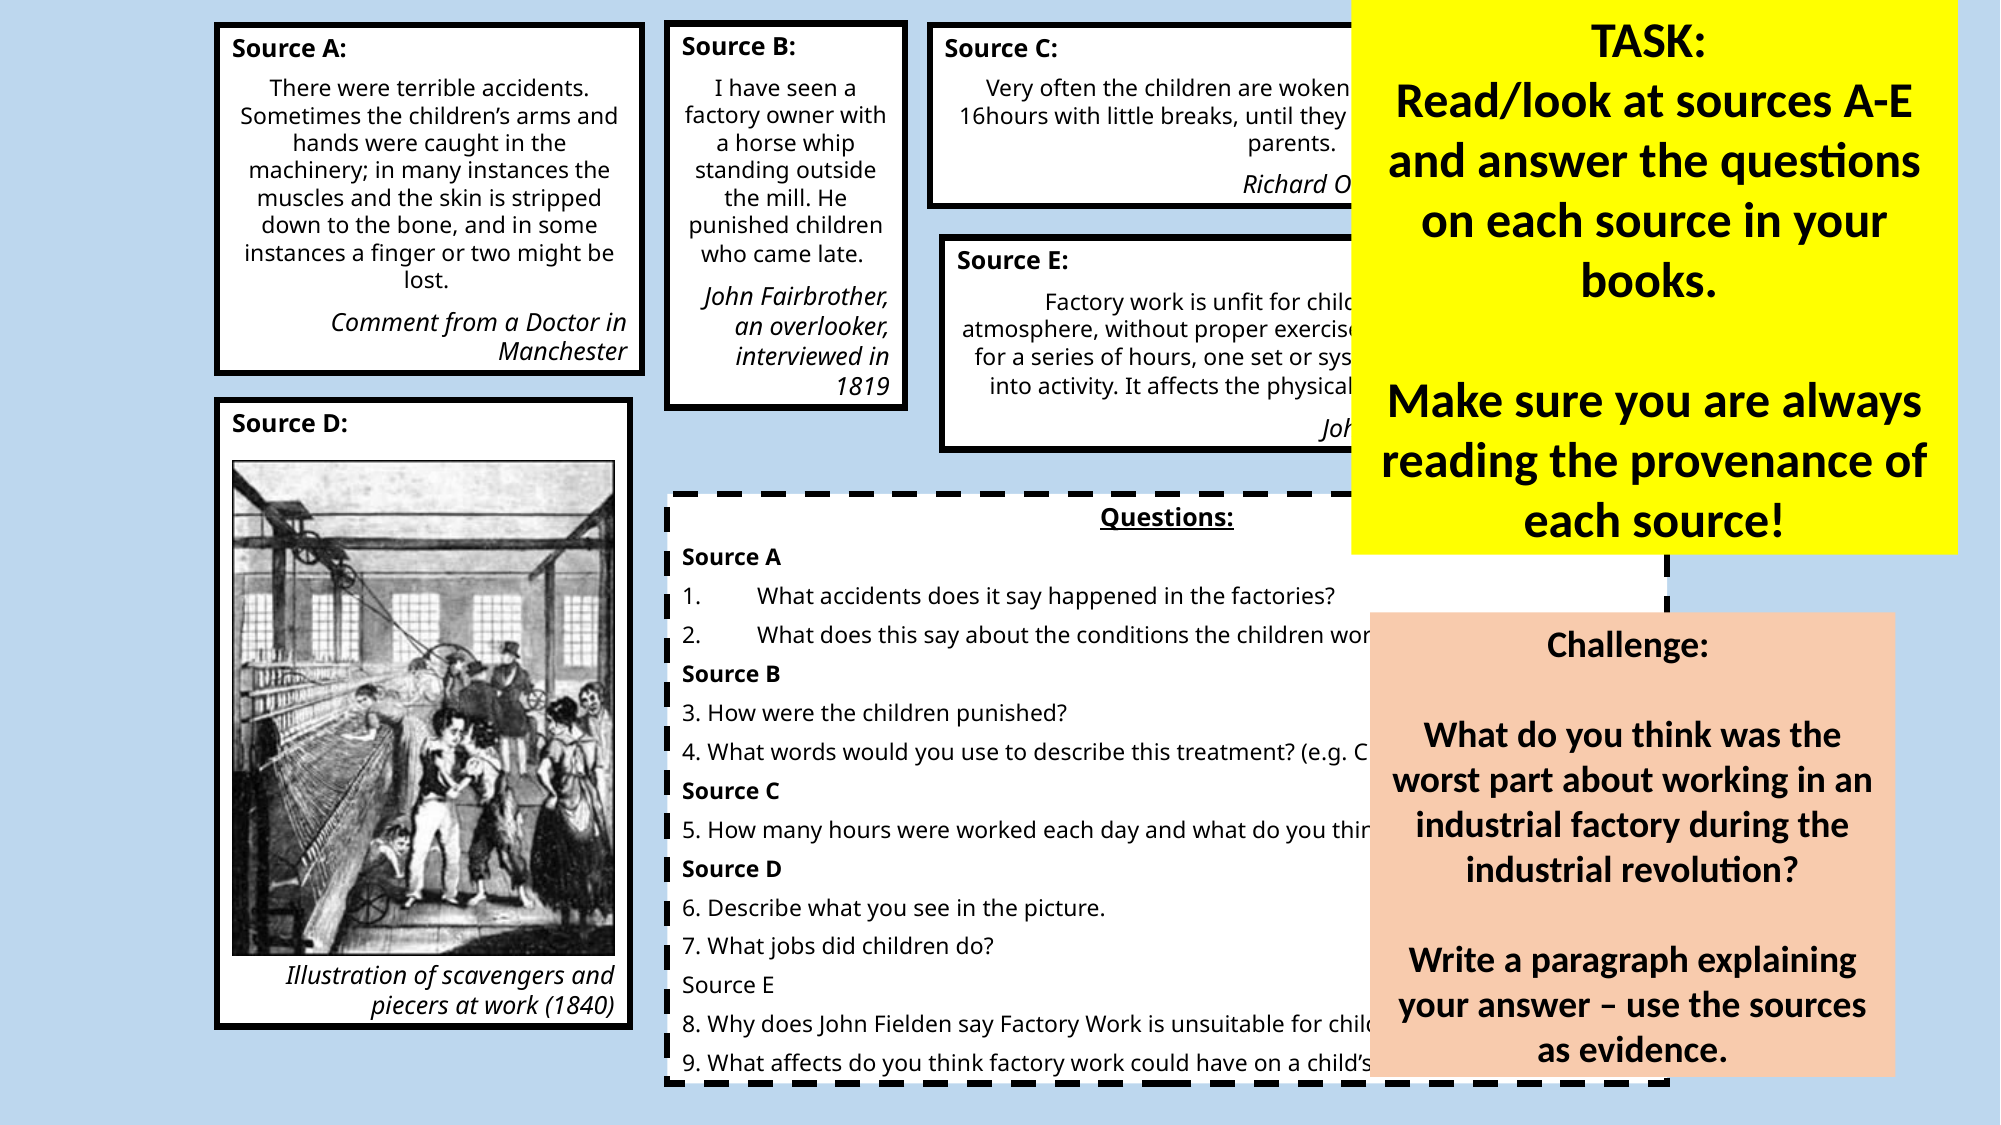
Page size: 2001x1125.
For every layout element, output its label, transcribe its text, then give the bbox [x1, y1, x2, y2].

text_box Source E: Factory work is unfit for children. Cooped up in a heated atmosphere, without proper exercise, remaining in one position for a series of hours, one set or system of muscles alone called into activity. It affects the physical growth of a child. John Fielden, a Factory Owner [942, 237, 1351, 450]
text_box TASK: Read/look at sources A-E and answer the questions on each source in your books. Make sure you are always reading the provenance of each source! [1351, 0, 1958, 555]
text_box Source C: Very often the children are woken at 4am. They work for 16hours with little breaks, until they go home at night to their parents. Richard Oastler, interviewed in 1832 [929, 24, 1351, 206]
picture [232, 460, 615, 956]
text_box Source B: I have seen a factory owner with a horse whip standing outside the mill. He punished children who came late. John Fairbrother, an overlooker, interviewed in 1819 [667, 23, 905, 408]
text_box Source D: Illustration of scavengers and piecers at work (1840) [217, 399, 630, 1027]
text_box Questions: Source A What accidents does it say happened in the factories? What does this say about the conditions the children worked in? Source B 3. How were the children punished? 4. What words would you use to describe this treatment? (e.g. Cruel) Source C 5. How many hours were worked each day and what do you think about this? Source D 6. Describe what you see in the picture. 7. What jobs did children do? Source E 8. Why does John Fielden say Factory Work is unsuitable for children? 9. What affects do you think factory work could have on a child’s growth? [667, 493, 1668, 1084]
text_box Challenge: What do you think was the worst part about working in an industrial factory during the industrial revolution? Write a paragraph explaining your answer – use the sources as evidence. [1370, 612, 1896, 1077]
text_box Source A: There were terrible accidents. Sometimes the children’s arms and hands were caught in the machinery; in many instances the muscles and the skin is stripped down to the bone, and in some instances a finger or two might be lost. Comment from a Doctor in Manchester [217, 24, 643, 374]
